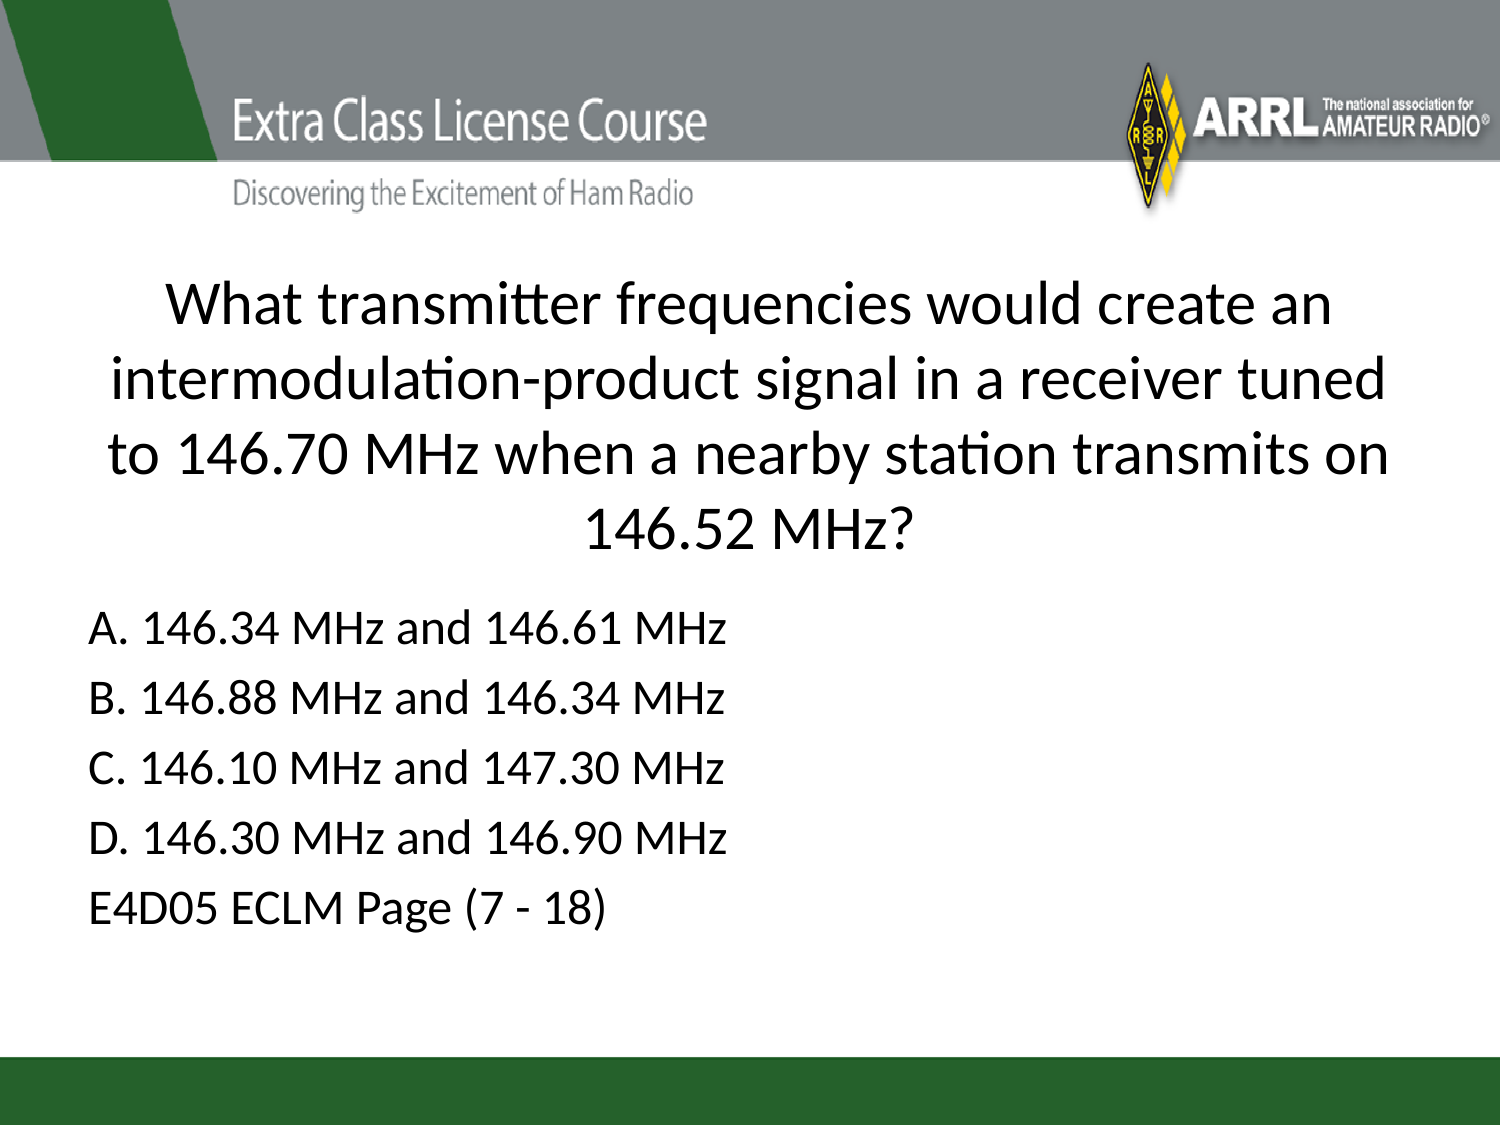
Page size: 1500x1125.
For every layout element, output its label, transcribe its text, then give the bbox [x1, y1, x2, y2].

picture [0, 0, 1500, 1125]
list A. 146.34 MHz and 146.61 MHz B. 146.88 MHz and 146.34 MHz C. 146.10 MHz and 147.30 MHz D. 146.30 MHz and 146.90 MHz E4D05 ECLM Page (7 - 18) [73, 587, 1424, 963]
title What transmitter frequencies would create an intermodulation-product signal in a receiver tuned to 146.70 MHz when a nearby station transmits on 146.52 MHz? [75, 254, 1425, 435]
